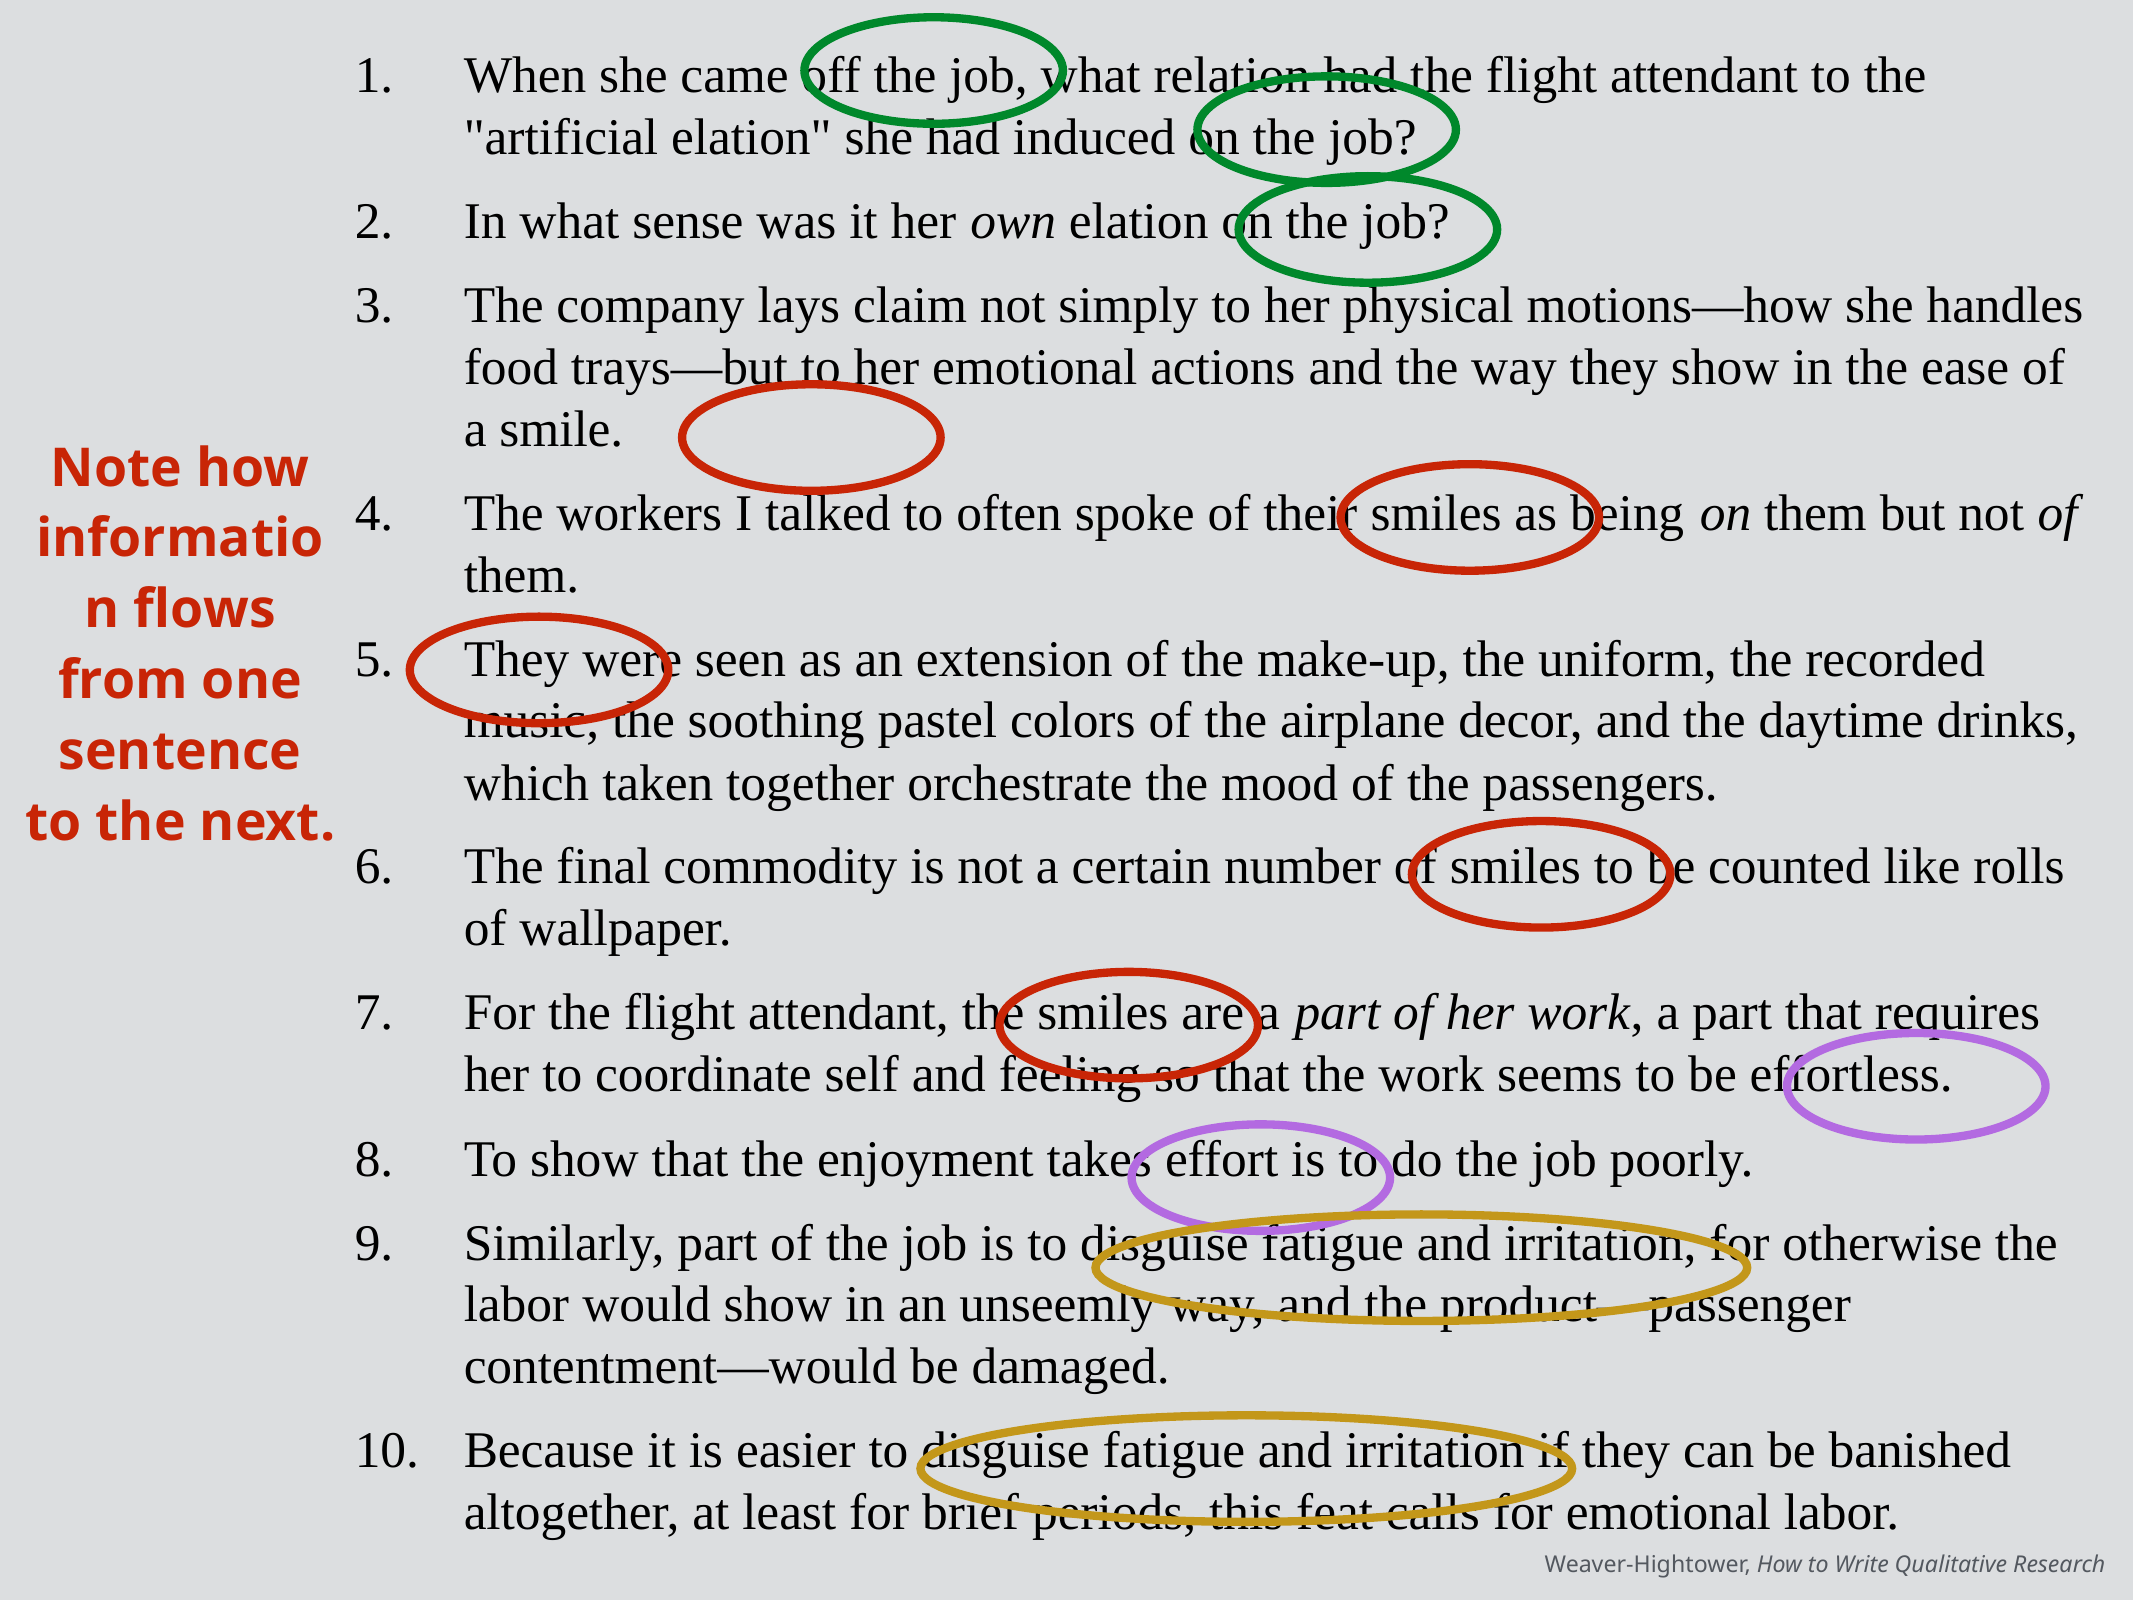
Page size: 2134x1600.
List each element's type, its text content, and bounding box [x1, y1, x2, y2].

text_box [920, 1214, 1748, 1523]
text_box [409, 384, 1671, 1079]
text_box Note how information flows from one sentence to the next. [23, 425, 337, 857]
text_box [804, 17, 1498, 283]
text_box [1131, 1032, 2046, 1232]
text_box When she came off the job, what relation had the flight attendant to the "artificial elation" she had induced on the job? In what sense was it her own elation on the job? The company lays claim not simply to her physical motions—how she handles food trays—but to her emotional actions and the way they show in the ease of a smile. The workers I talked to often spoke of their smiles as being on them but not of them. They were seen as an extension of the make-up, the uniform, the recorded music, the soothing pastel colors of the airplane decor, and the daytime drinks, which taken together orchestrate the mood of the passengers. The final commodity is not a certain number of smiles to be counted like rolls of wallpaper. For the flight attendant, the smiles are a part of her work, a part that requires her to coordinate self and feeling so that the work seems to be effortless. To show that the enjoyment takes effort is to do the job poorly. Similarly, part of the job is to disguise fatigue and irritation, for otherwise the labor would show in an unseemly way, and the product—passenger contentment—would be damaged. Because it is easier to disguise fatigue and irritation if they can be banished altogether, at least for brief periods, this feat calls for emotional labor. [354, 40, 2095, 1560]
